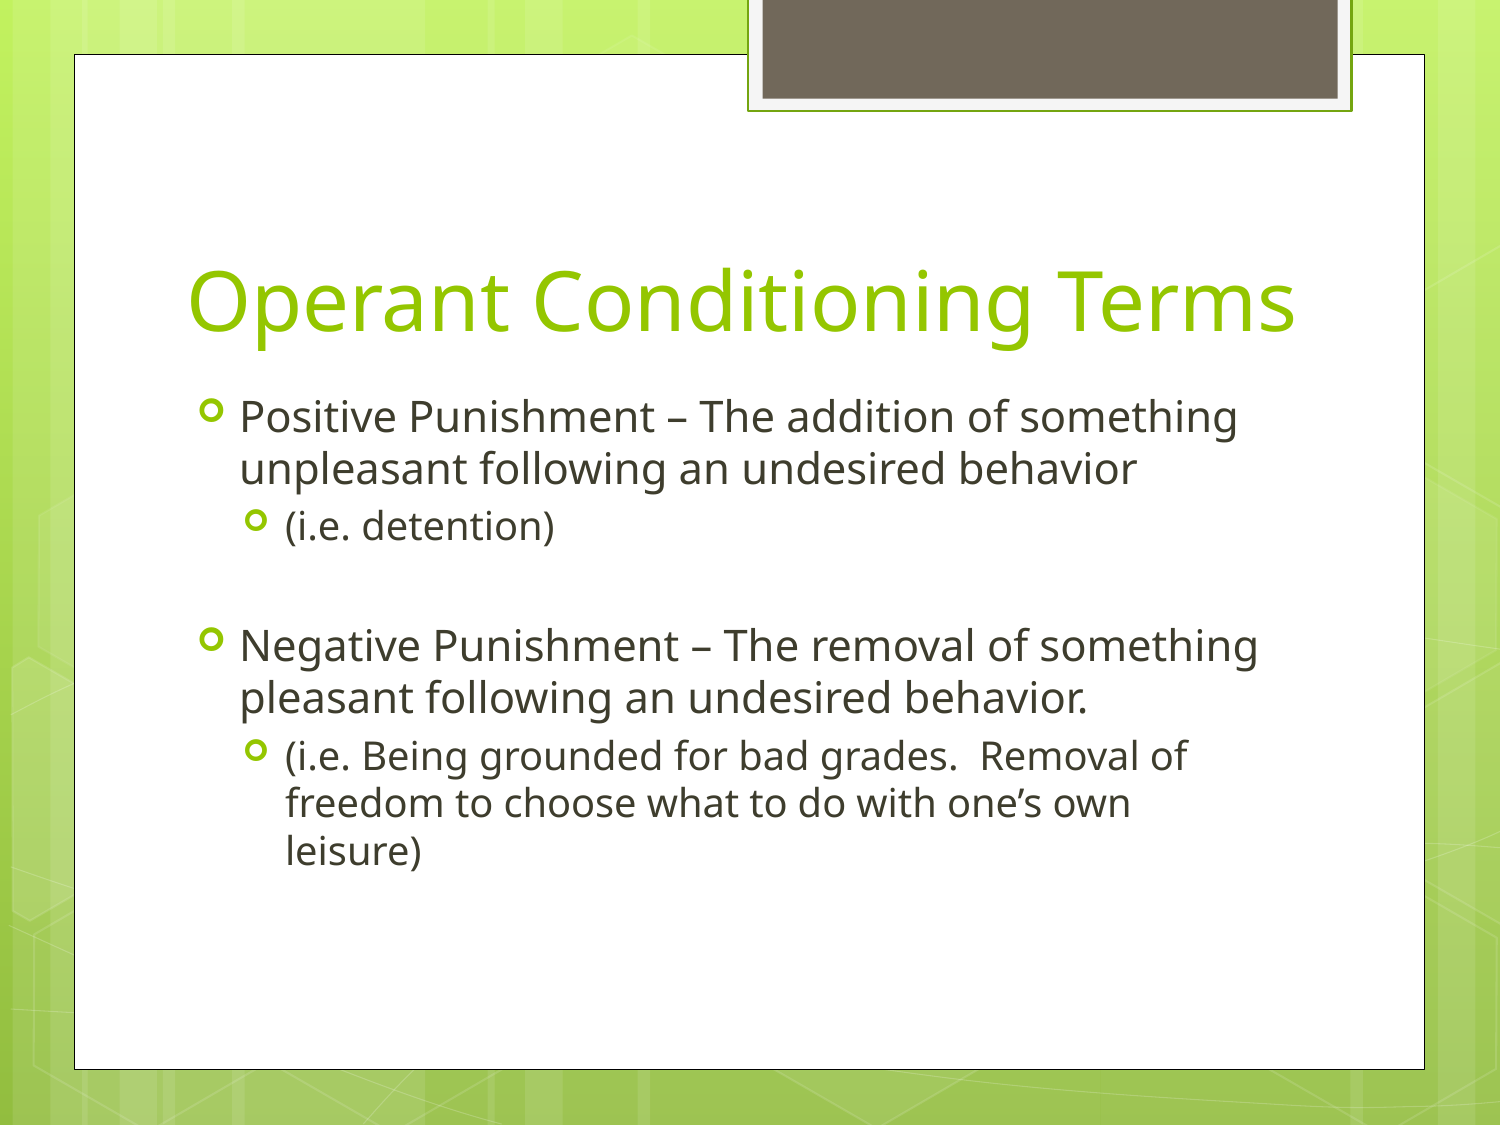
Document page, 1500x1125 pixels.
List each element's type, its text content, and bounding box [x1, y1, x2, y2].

title Operant Conditioning Terms [171, 168, 1324, 357]
list Positive Punishment – The addition of something unpleasant following an undesired behavior (i.e. detention) Negative Punishment – The removal of something pleasant following an undesired behavior. (i.e. Being grounded for bad grades. Removal of freedom to choose what to do with one’s own leisure) [171, 381, 1283, 957]
